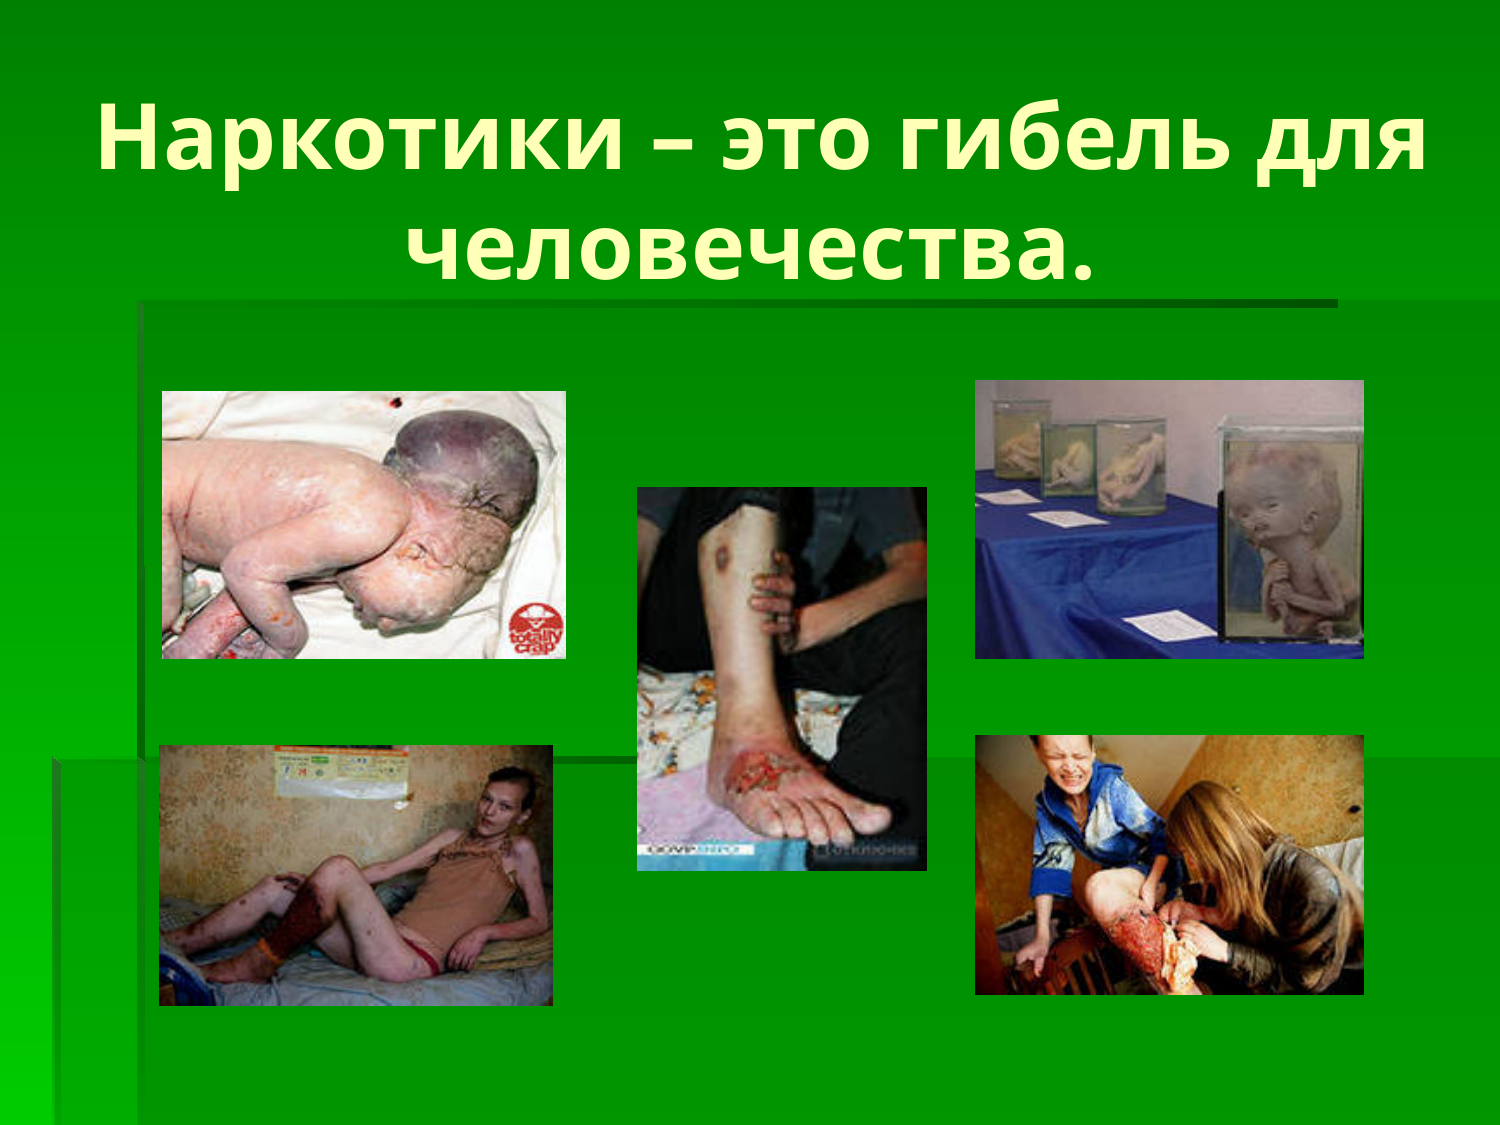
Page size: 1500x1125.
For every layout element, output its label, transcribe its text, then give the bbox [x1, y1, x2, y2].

picture [162, 391, 567, 659]
picture [637, 487, 927, 872]
picture [974, 380, 1365, 659]
title Наркотики – это гибель для человечества. [74, 124, 1451, 361]
picture [159, 745, 553, 1006]
picture [974, 734, 1365, 995]
